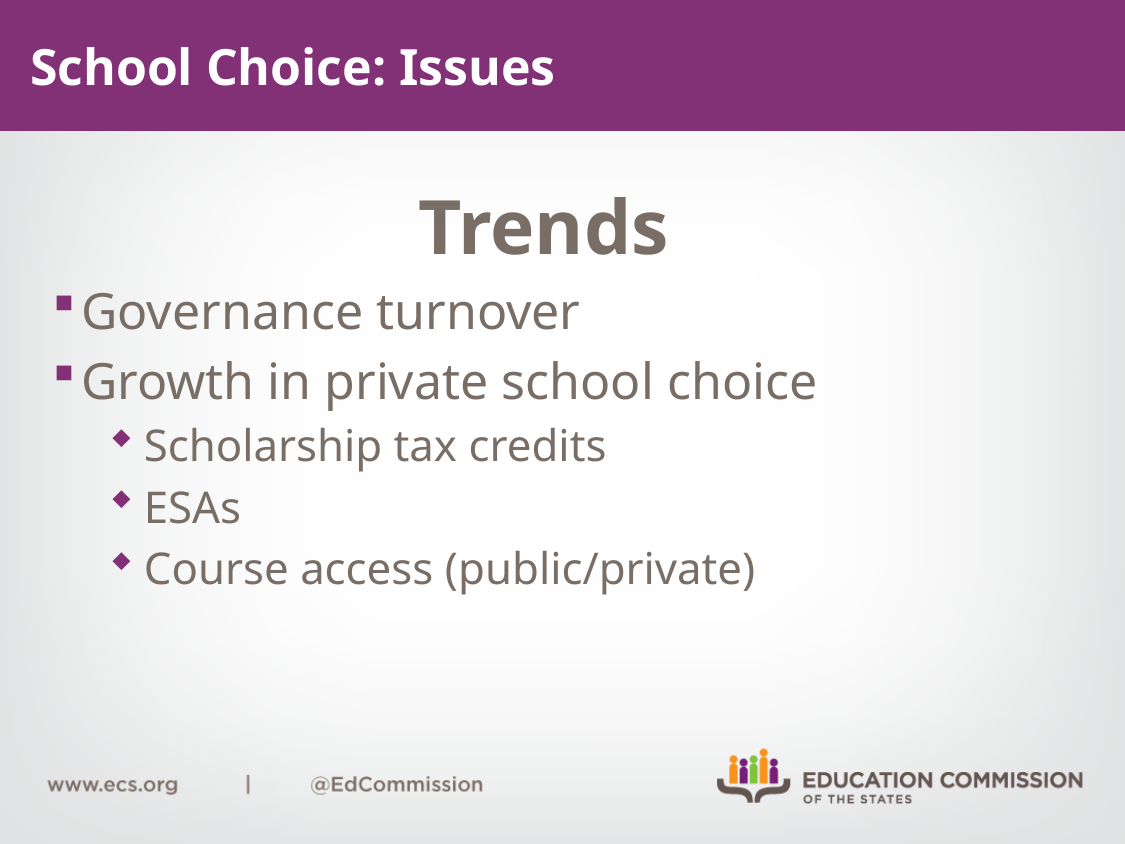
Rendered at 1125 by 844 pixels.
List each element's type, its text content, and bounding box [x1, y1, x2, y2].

text_box School Choice: Issues [0, 0, 1125, 131]
list Trends Governance turnover Growth in private school choice Scholarship tax credits ESAs Course access (public/private) [37, 171, 1050, 729]
picture [0, 131, 1125, 844]
